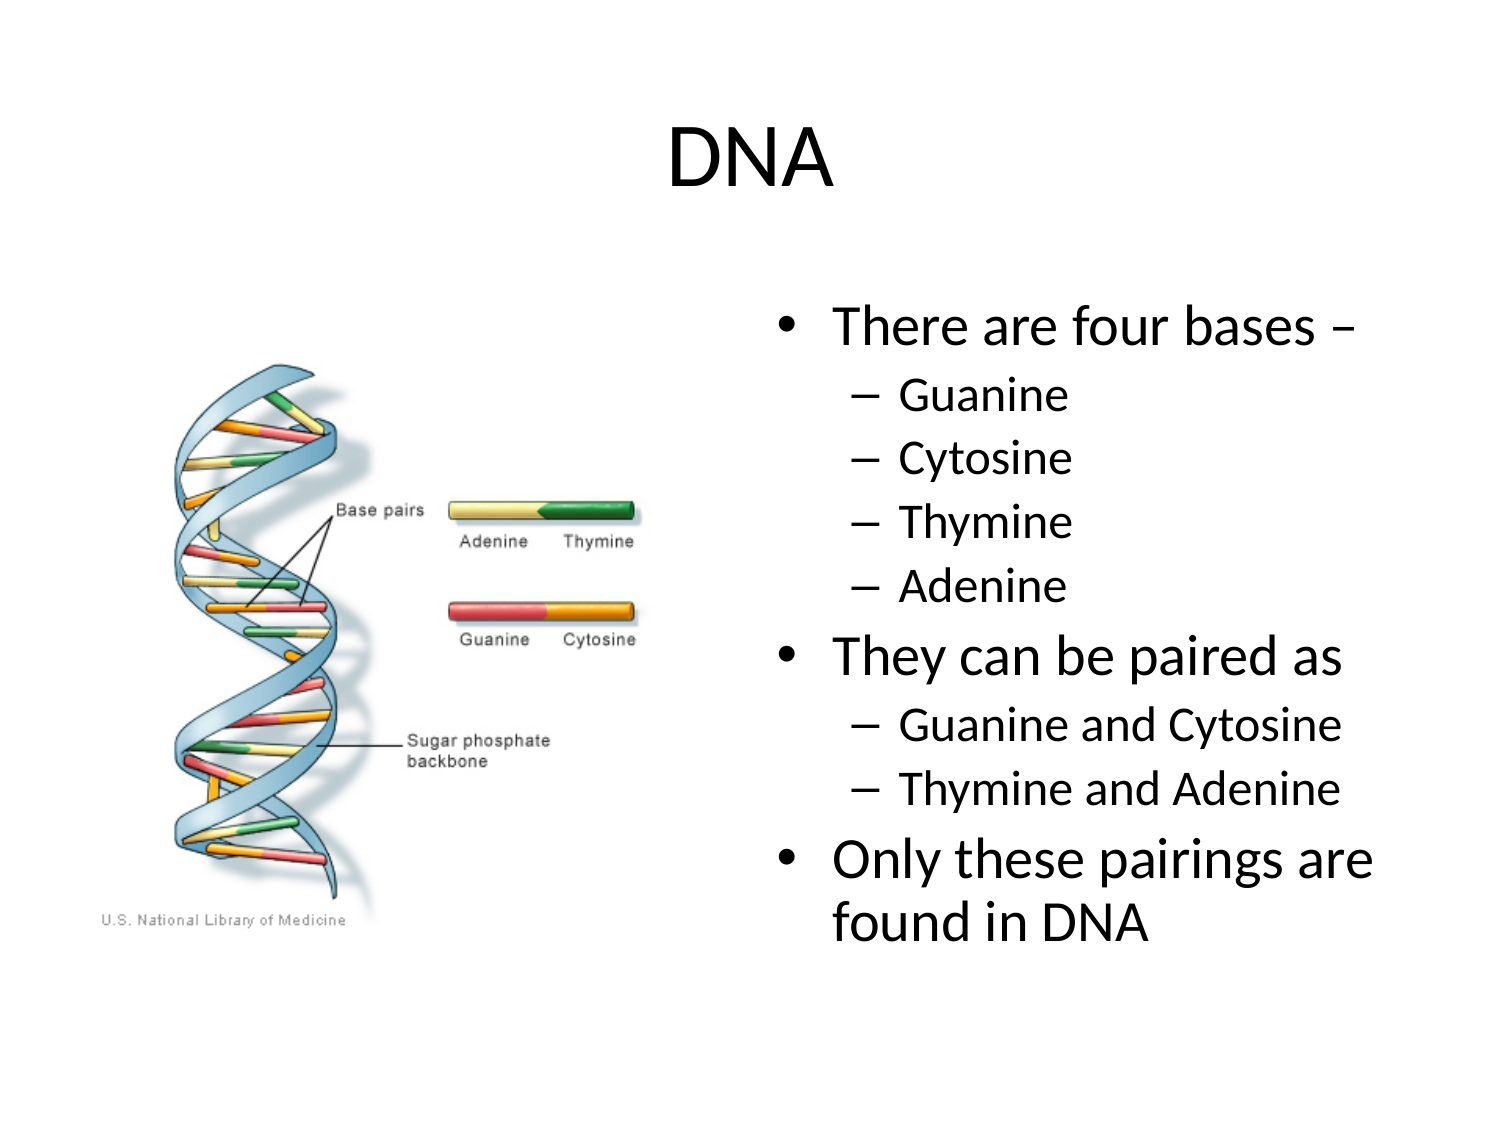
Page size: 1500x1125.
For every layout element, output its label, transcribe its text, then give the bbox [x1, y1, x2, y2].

list There are four bases – Guanine Cytosine Thymine Adenine They can be paired as Guanine and Cytosine Thymine and Adenine Only these pairings are found in DNA [761, 287, 1406, 988]
title DNA [94, 50, 1407, 250]
picture [87, 312, 713, 938]
